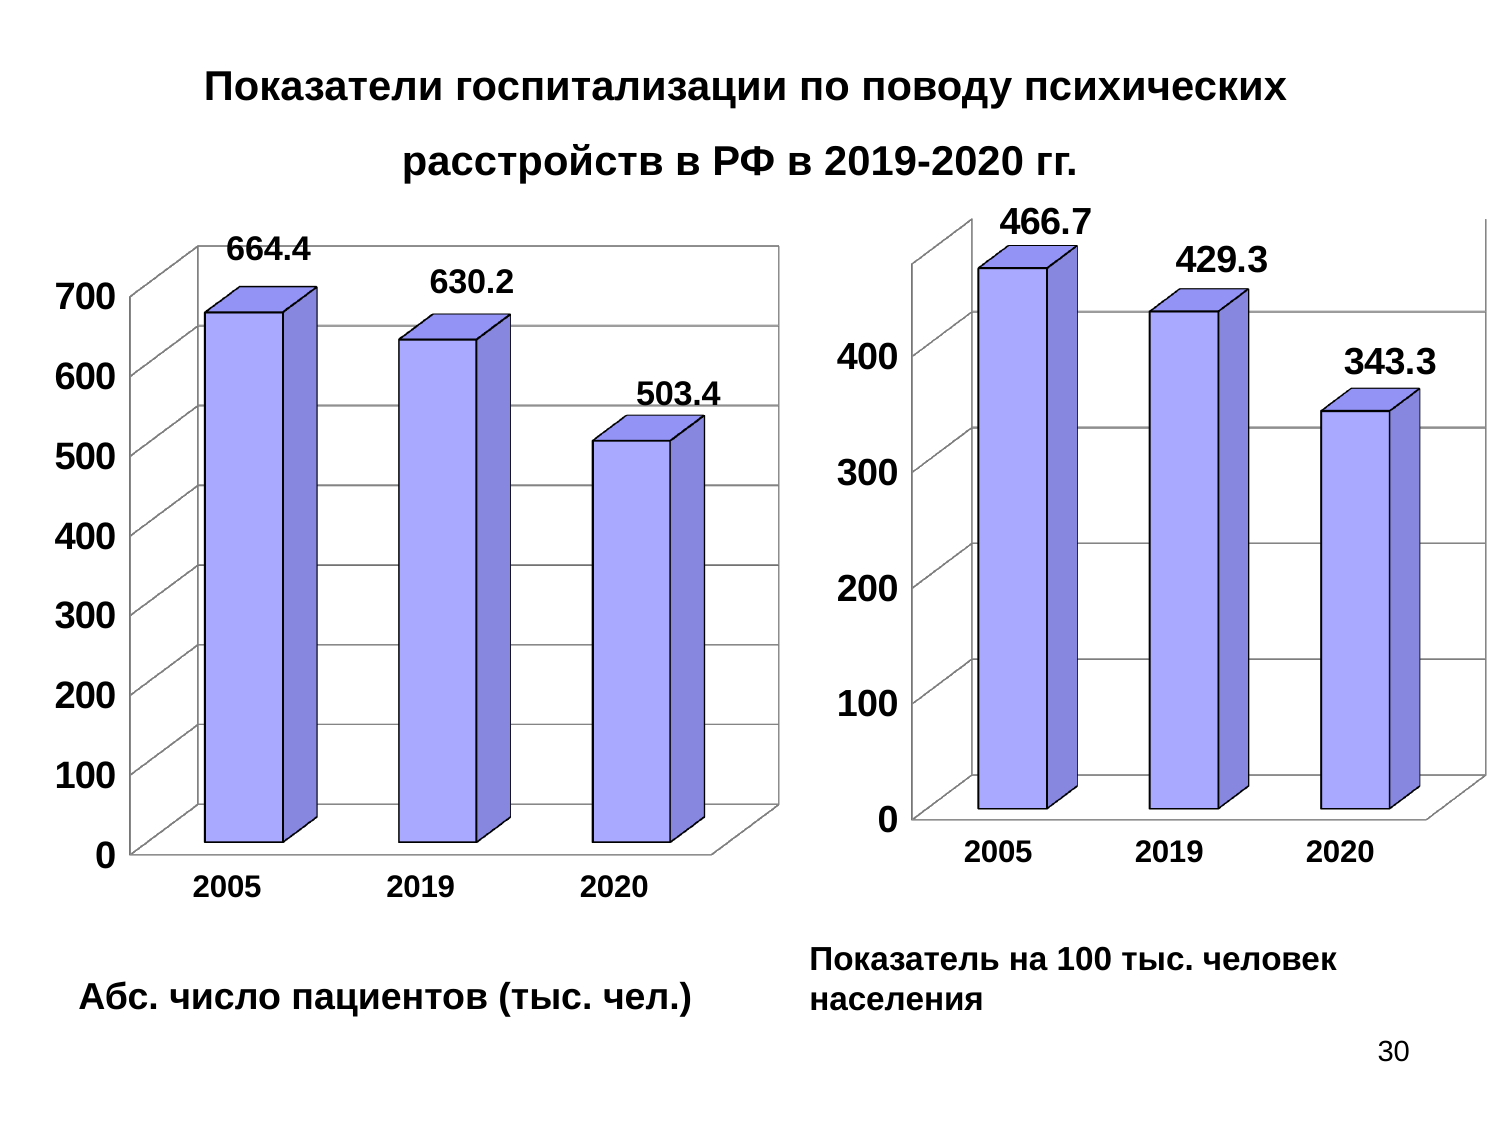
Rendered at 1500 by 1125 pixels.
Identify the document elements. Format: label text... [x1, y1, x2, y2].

title Показатели госпитализации по поводу психических расстройств в РФ в 2019-2020 гг. [70, 38, 1422, 176]
list Показатель на 100 тыс. человек населения [794, 933, 1458, 1025]
chart [0, 163, 1489, 962]
slide_number 30 [1074, 1024, 1425, 1103]
list Абс. число пациентов (тыс. чел.) [63, 971, 727, 1025]
